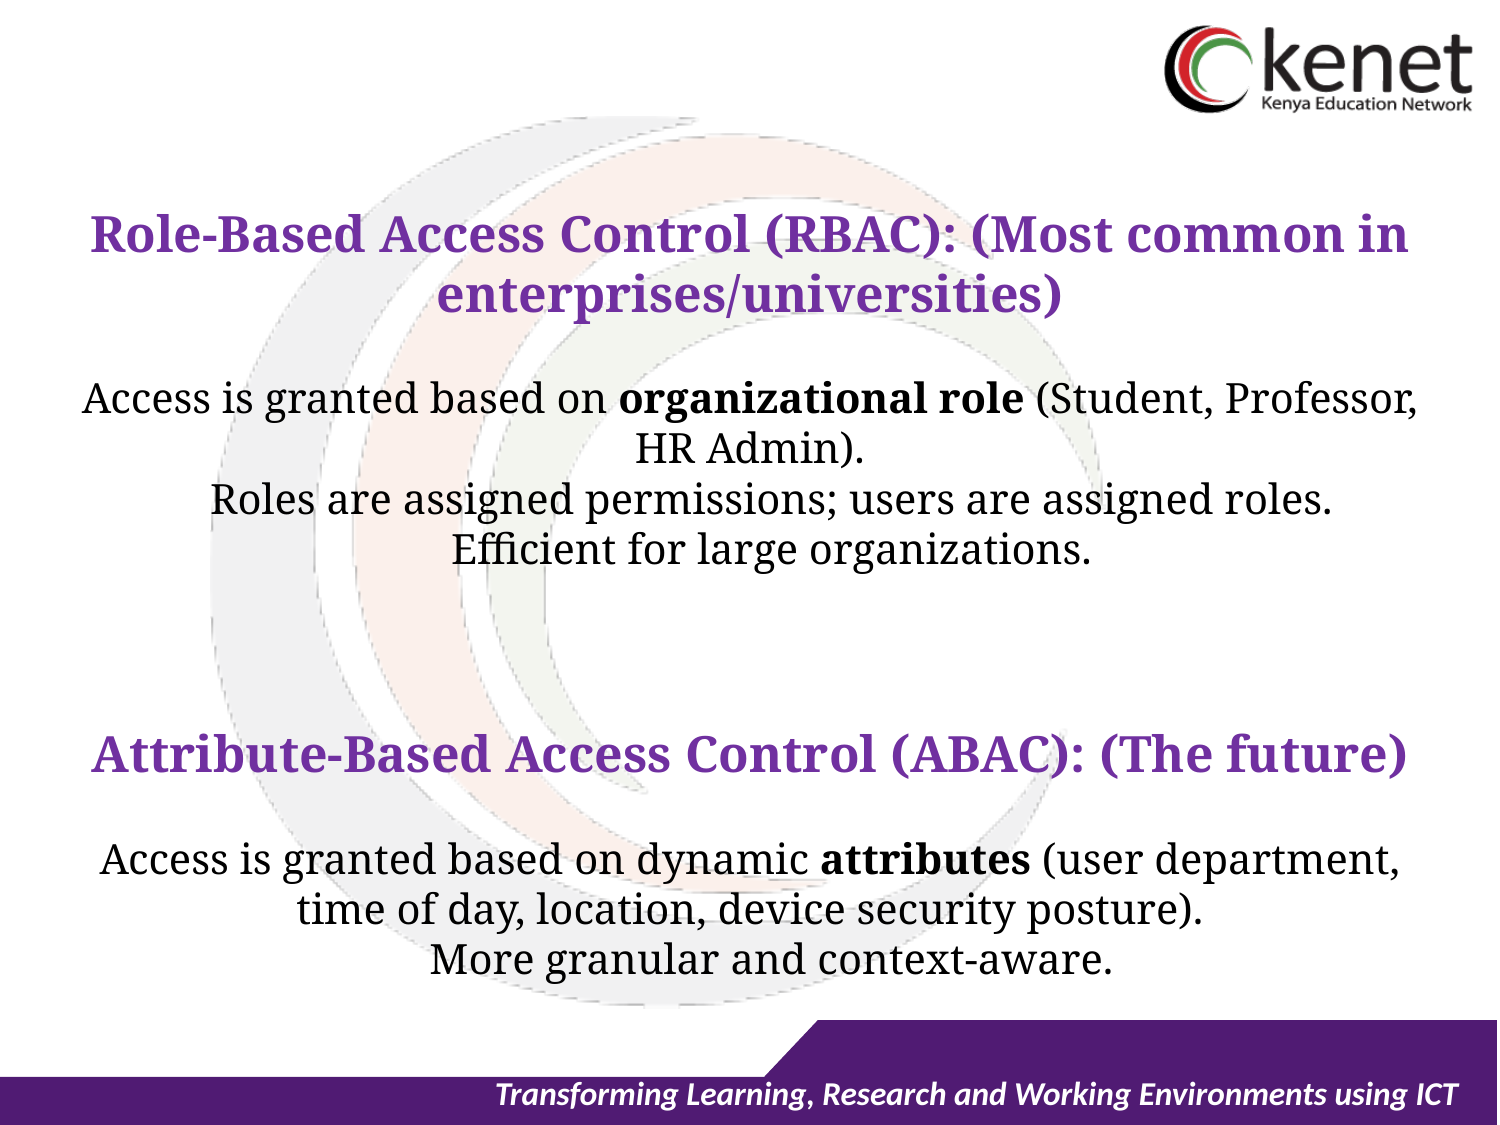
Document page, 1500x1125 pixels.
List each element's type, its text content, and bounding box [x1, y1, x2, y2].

text_box Role-Based Access Control (RBAC): (Most common in enterprises/universities) Access is granted based on organizational role (Student, Professor, HR Admin). Roles are assigned permissions; users are assigned roles. Efficient for large organizations. Attribute-Based Access Control (ABAC): (The future) Access is granted based on dynamic attributes (user department, time of day, location, device security posture). More granular and context-aware. [1111, 149, 1463, 975]
text_box Role-Based Access Control (RBAC): (Most common in enterprises/universities) Access is granted based on organizational role (Student, Professor, HR Admin). Roles are assigned permissions; users are assigned roles. Efficient for large organizations. Attribute-Based Access Control (ABAC): (The future) Access is granted based on dynamic attributes (user department, time of day, location, device security posture). More granular and context-aware. [37, 149, 205, 975]
picture [210, 116, 1107, 1009]
text_box Transforming Learning, Research and Working Environments using ICT [479, 1065, 1485, 1125]
text_box [0, 1076, 479, 1125]
text_box [775, 1020, 1497, 1125]
picture [1163, 11, 1477, 117]
